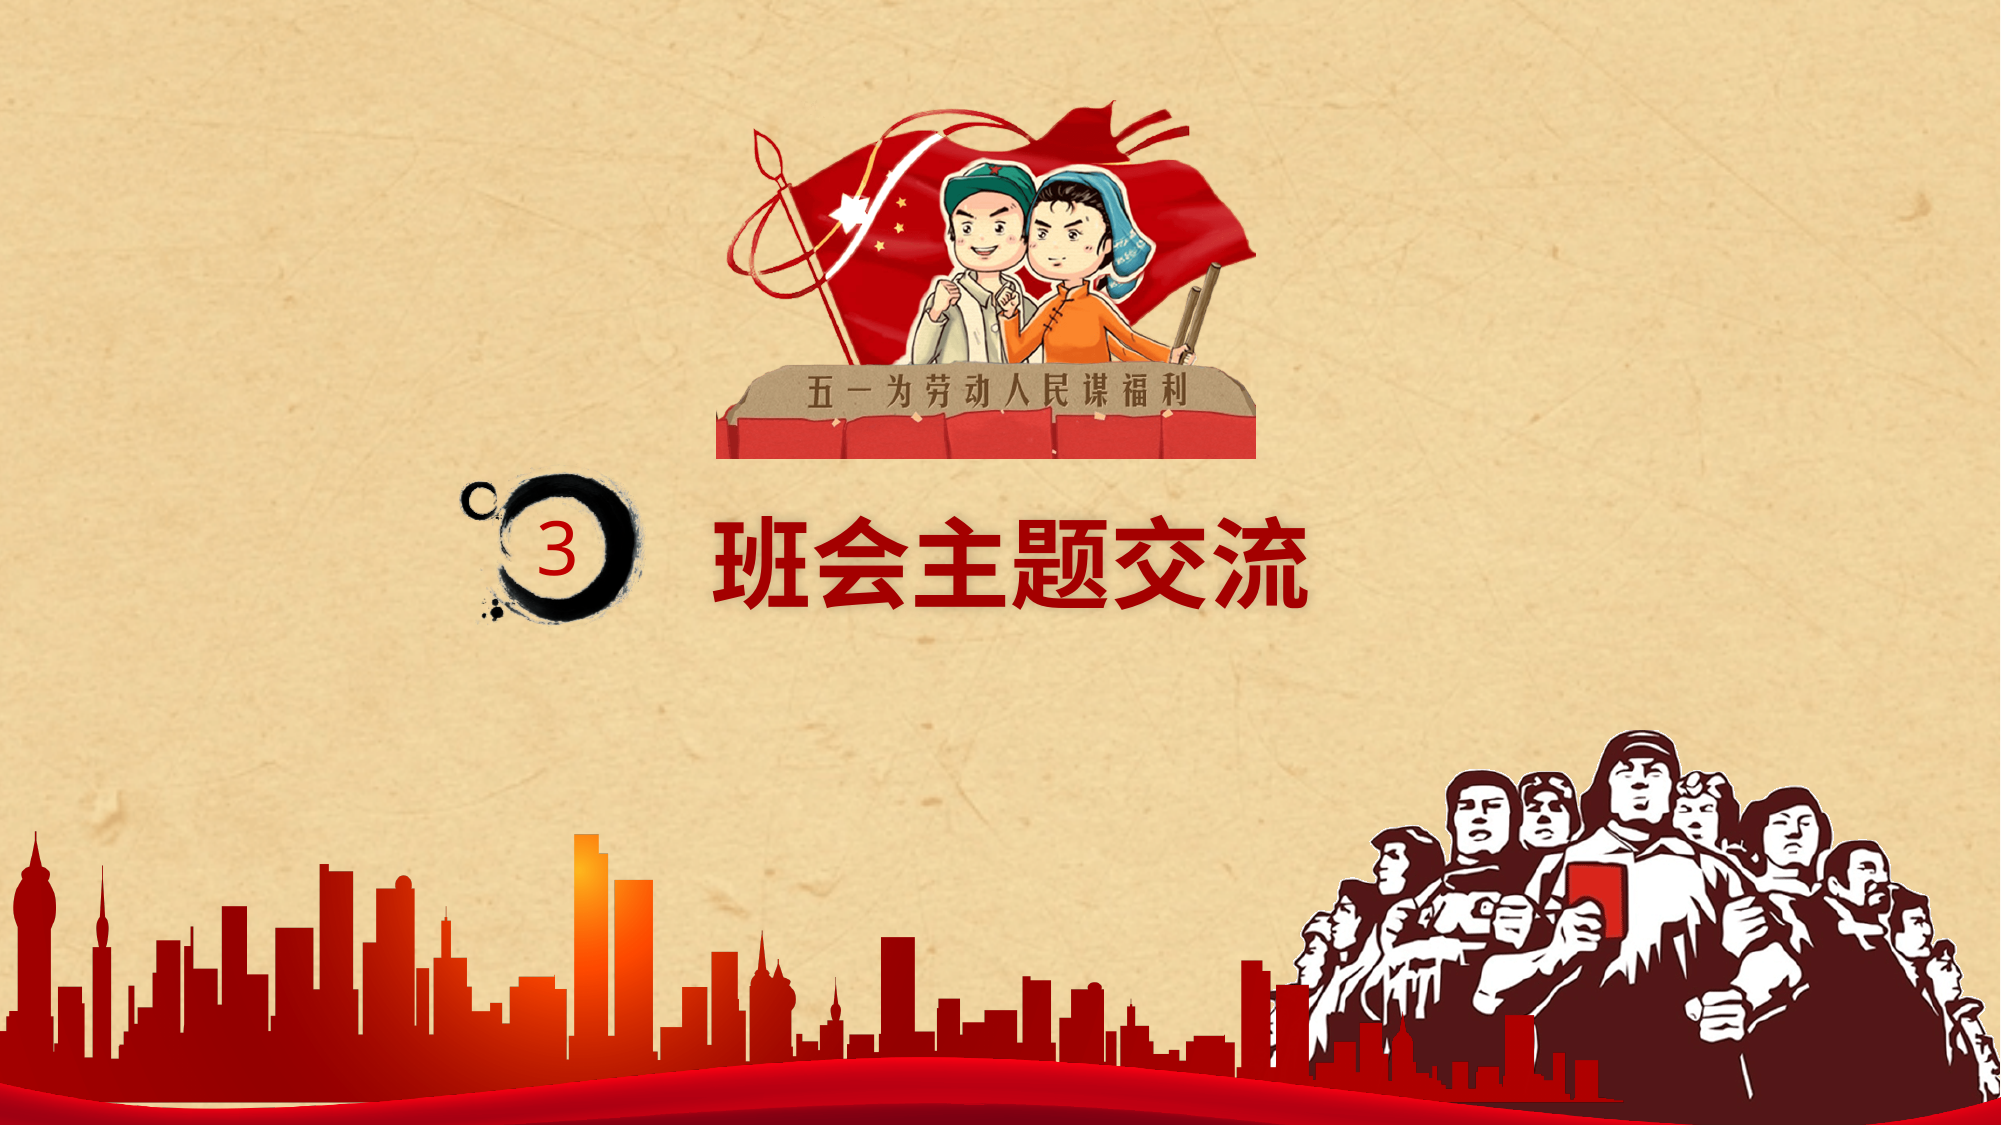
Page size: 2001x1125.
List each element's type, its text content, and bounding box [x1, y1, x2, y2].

text_box 班会主题交流 [695, 494, 1326, 630]
picture [0, 0, 2001, 1125]
